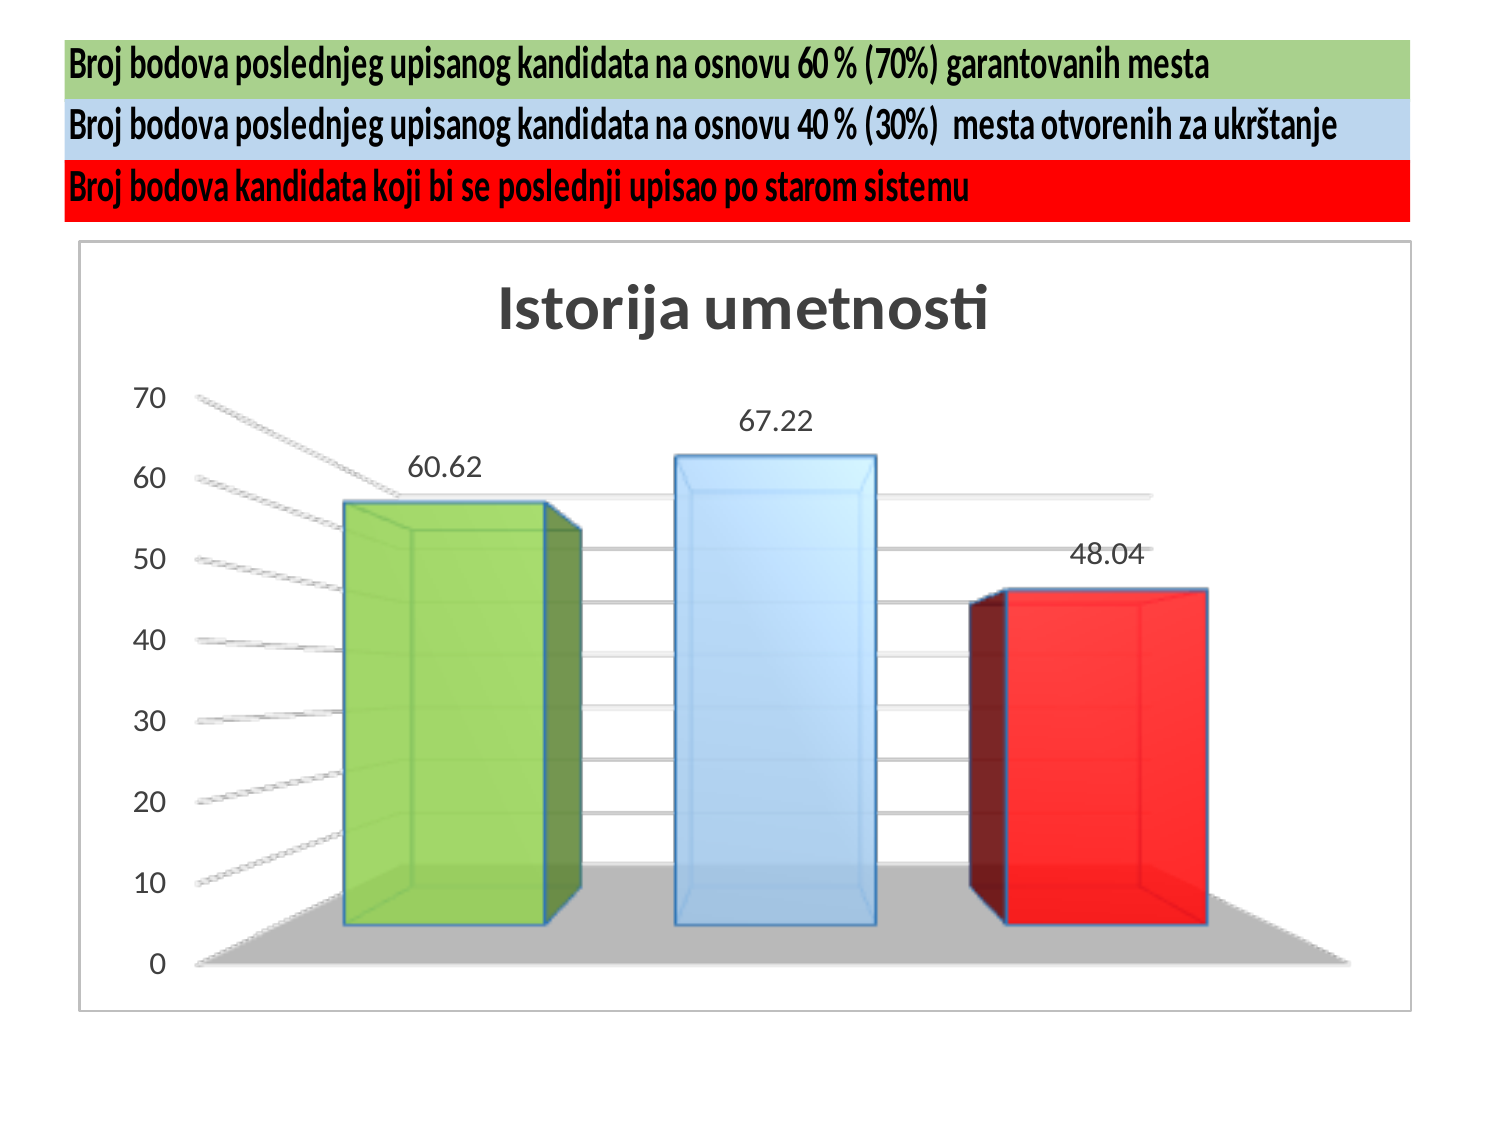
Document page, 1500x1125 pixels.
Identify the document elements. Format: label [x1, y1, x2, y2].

picture [62, 37, 1413, 226]
list [74, 237, 1413, 1013]
